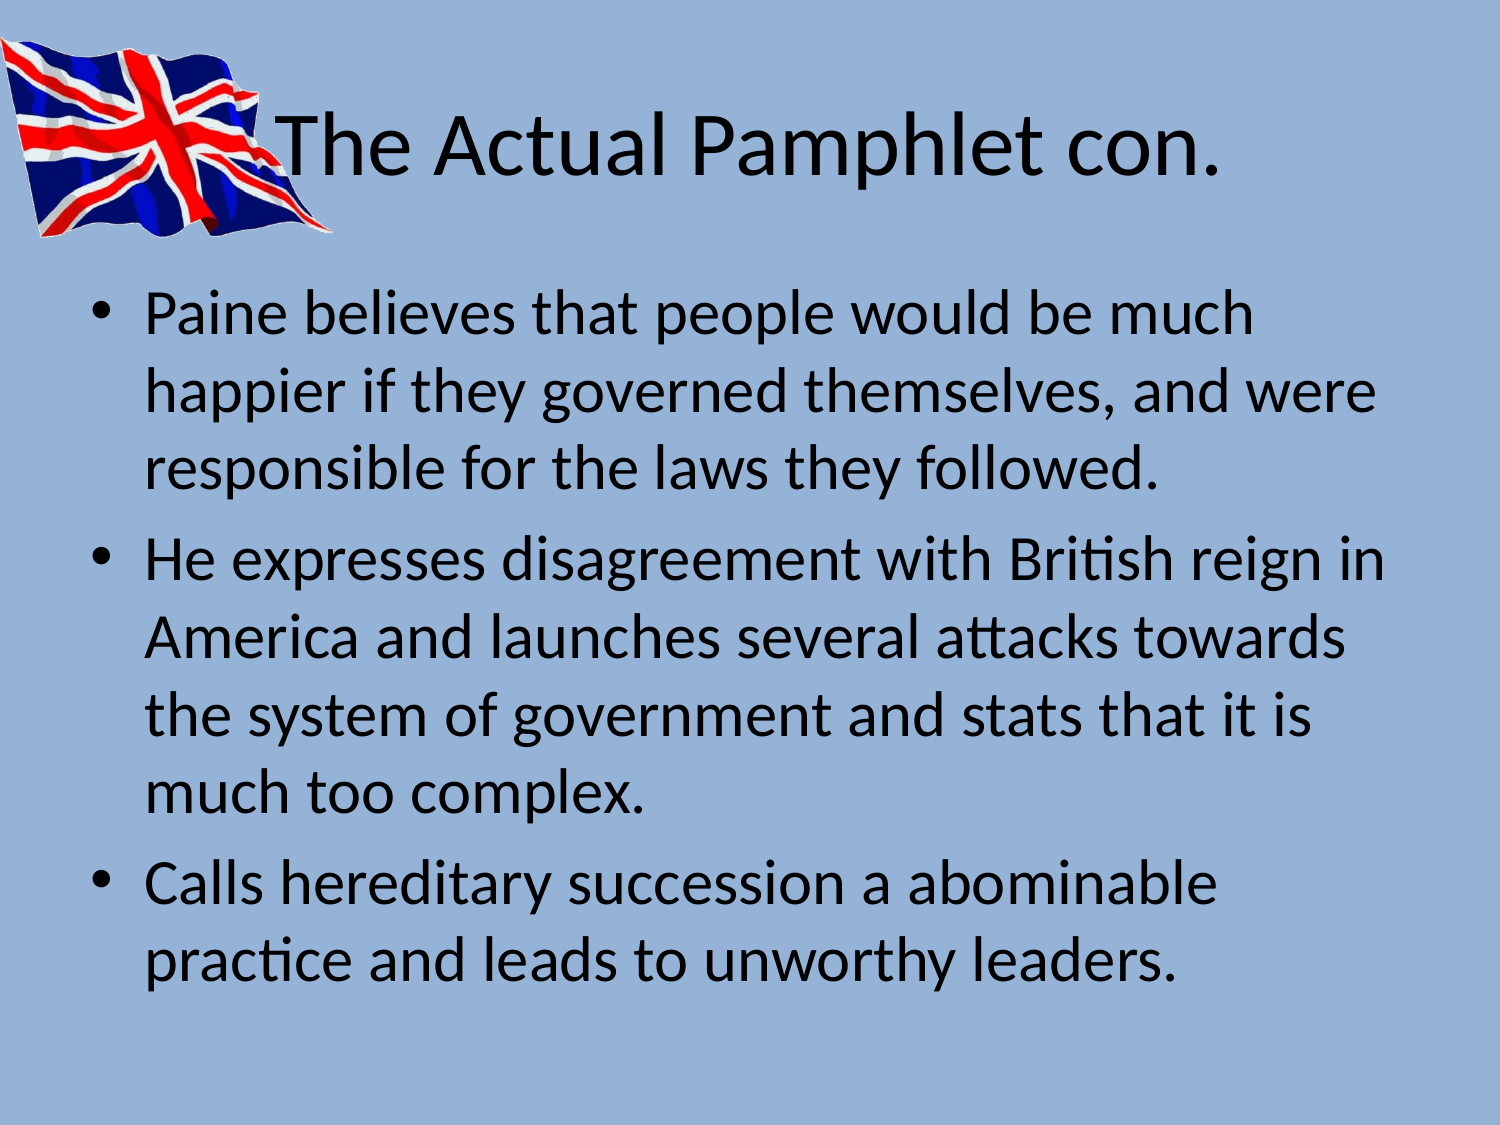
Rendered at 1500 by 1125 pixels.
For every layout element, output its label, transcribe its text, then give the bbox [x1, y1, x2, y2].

list Paine believes that people would be much happier if they governed themselves, and were responsible for the laws they followed. He expresses disagreement with British reign in America and launches several attacks towards the system of government and stats that it is much too complex. Calls hereditary succession a abominable practice and leads to unworthy leaders. [75, 262, 1425, 1005]
title The Actual Pamphlet con. [337, 45, 1425, 233]
picture [0, 37, 333, 238]
